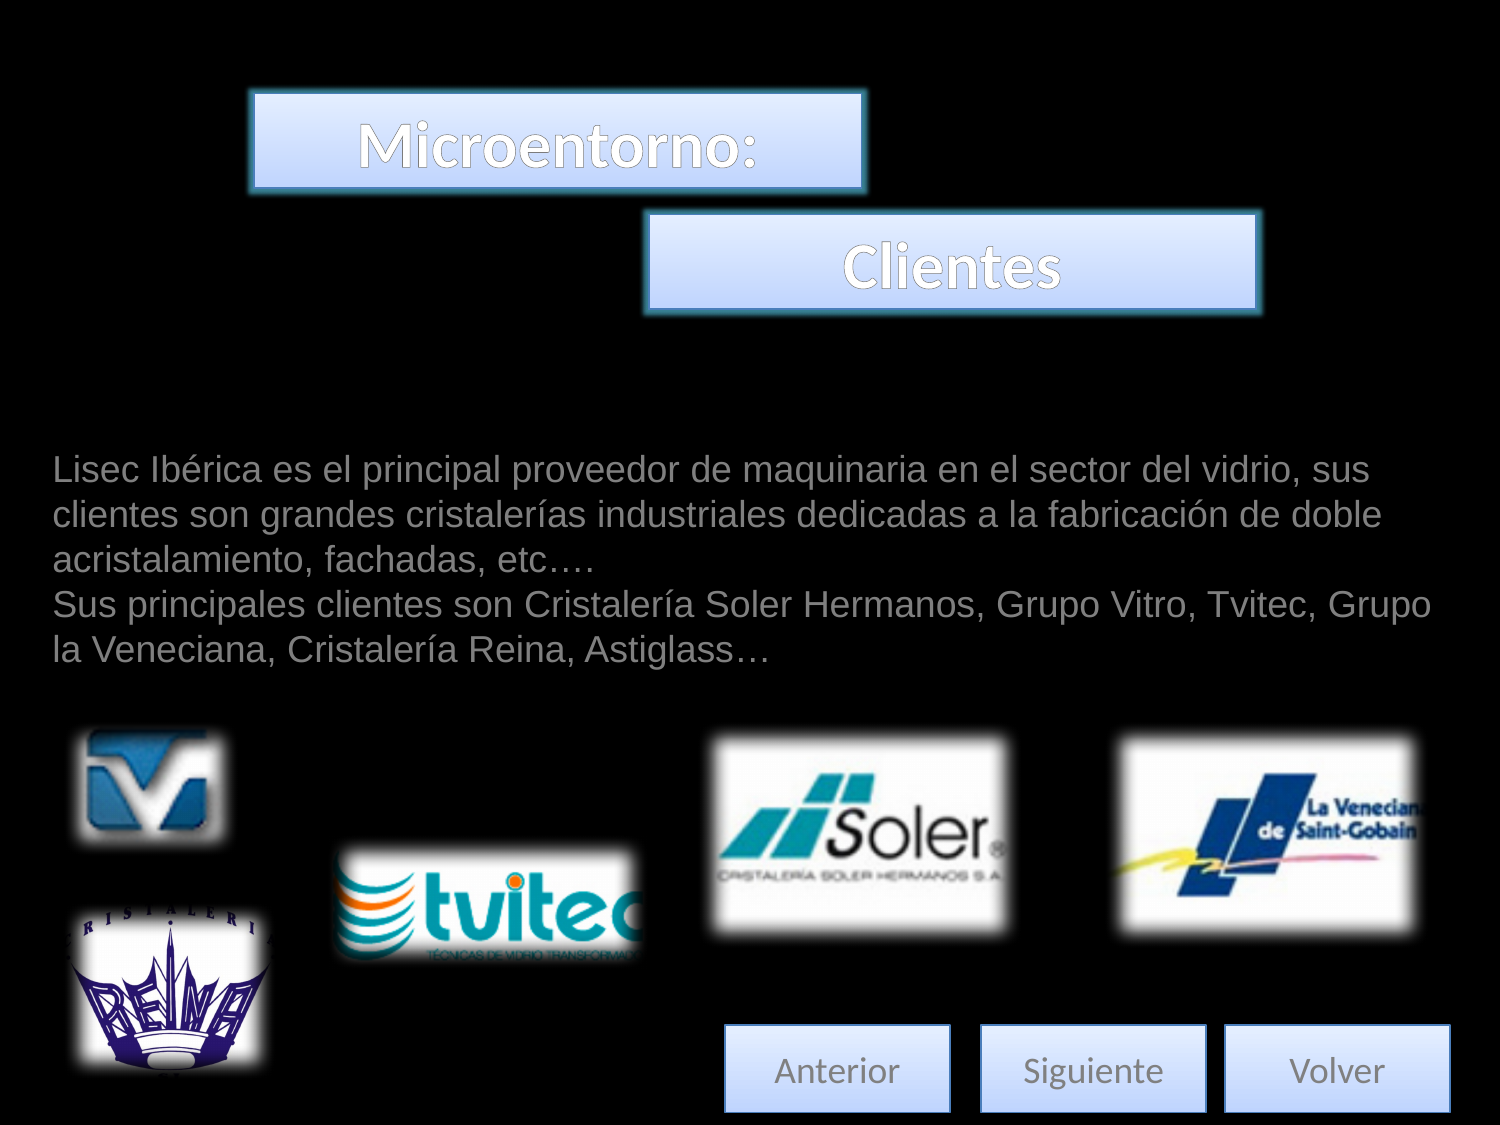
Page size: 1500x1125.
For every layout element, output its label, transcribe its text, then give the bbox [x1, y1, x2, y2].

text_box Volver [1224, 1024, 1451, 1113]
text_box Siguiente [980, 1024, 1207, 1113]
picture [62, 720, 240, 859]
picture [62, 901, 277, 1081]
picture [327, 834, 649, 969]
text_box Microentorno: [253, 93, 862, 189]
text_box Clientes [648, 214, 1257, 310]
picture [1102, 720, 1430, 951]
text_box Lisec Ibérica es el principal proveedor de maquinaria en el sector del vidrio, sus clientes son grandes cristalerías industriales dedicadas a la fabricación de doble acristalamiento, fachadas, etc…. Sus principales clientes son Cristalería Soler Hermanos, Grupo Vitro, Tvitec, Grupo la Veneciana, Cristalería Reina, Astiglass… [37, 437, 1450, 678]
text_box Anterior [724, 1024, 951, 1113]
picture [696, 720, 1023, 951]
